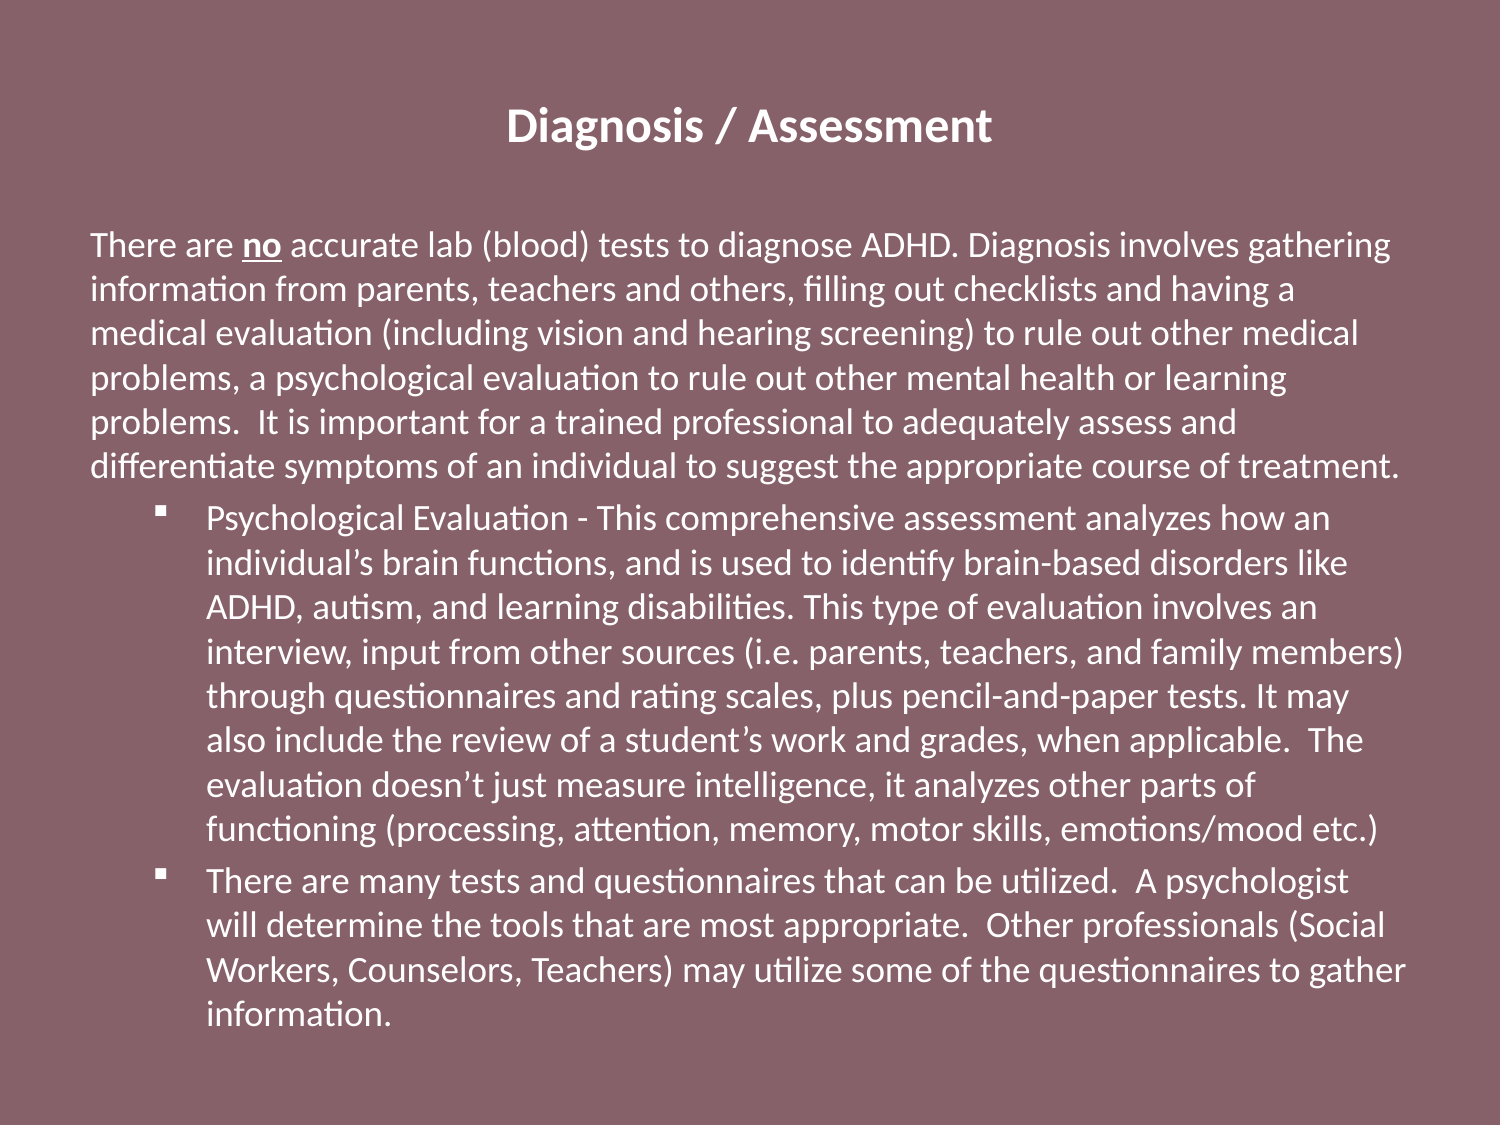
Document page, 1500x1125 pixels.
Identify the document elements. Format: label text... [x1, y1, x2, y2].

title Diagnosis / Assessment [75, 45, 1425, 200]
list There are no accurate lab (blood) tests to diagnose ADHD. Diagnosis involves gathering information from parents, teachers and others, filling out checklists and having a medical evaluation (including vision and hearing screening) to rule out other medical problems, a psychological evaluation to rule out other mental health or learning problems. It is important for a trained professional to adequately assess and differentiate symptoms of an individual to suggest the appropriate course of treatment. Psychological Evaluation - This comprehensive assessment analyzes how an individual’s brain functions, and is used to identify brain-based disorders like ADHD, autism, and learning disabilities. This type of evaluation involves an interview, input from other sources (i.e. parents, teachers, and family members) through questionnaires and rating scales, plus pencil-and-paper tests. It may also include the review of a student’s work and grades, when applicable. The evaluation doesn’t just measure intelligence, it analyzes other parts of functioning (processing, attention, memory, motor skills, emotions/mood etc.) There are many tests and questionnaires that can be utilized. A psychologist will determine the tools that are most appropriate. Other professionals (Social Workers, Counselors, Teachers) may utilize some of the questionnaires to gather information. [75, 212, 1425, 1075]
